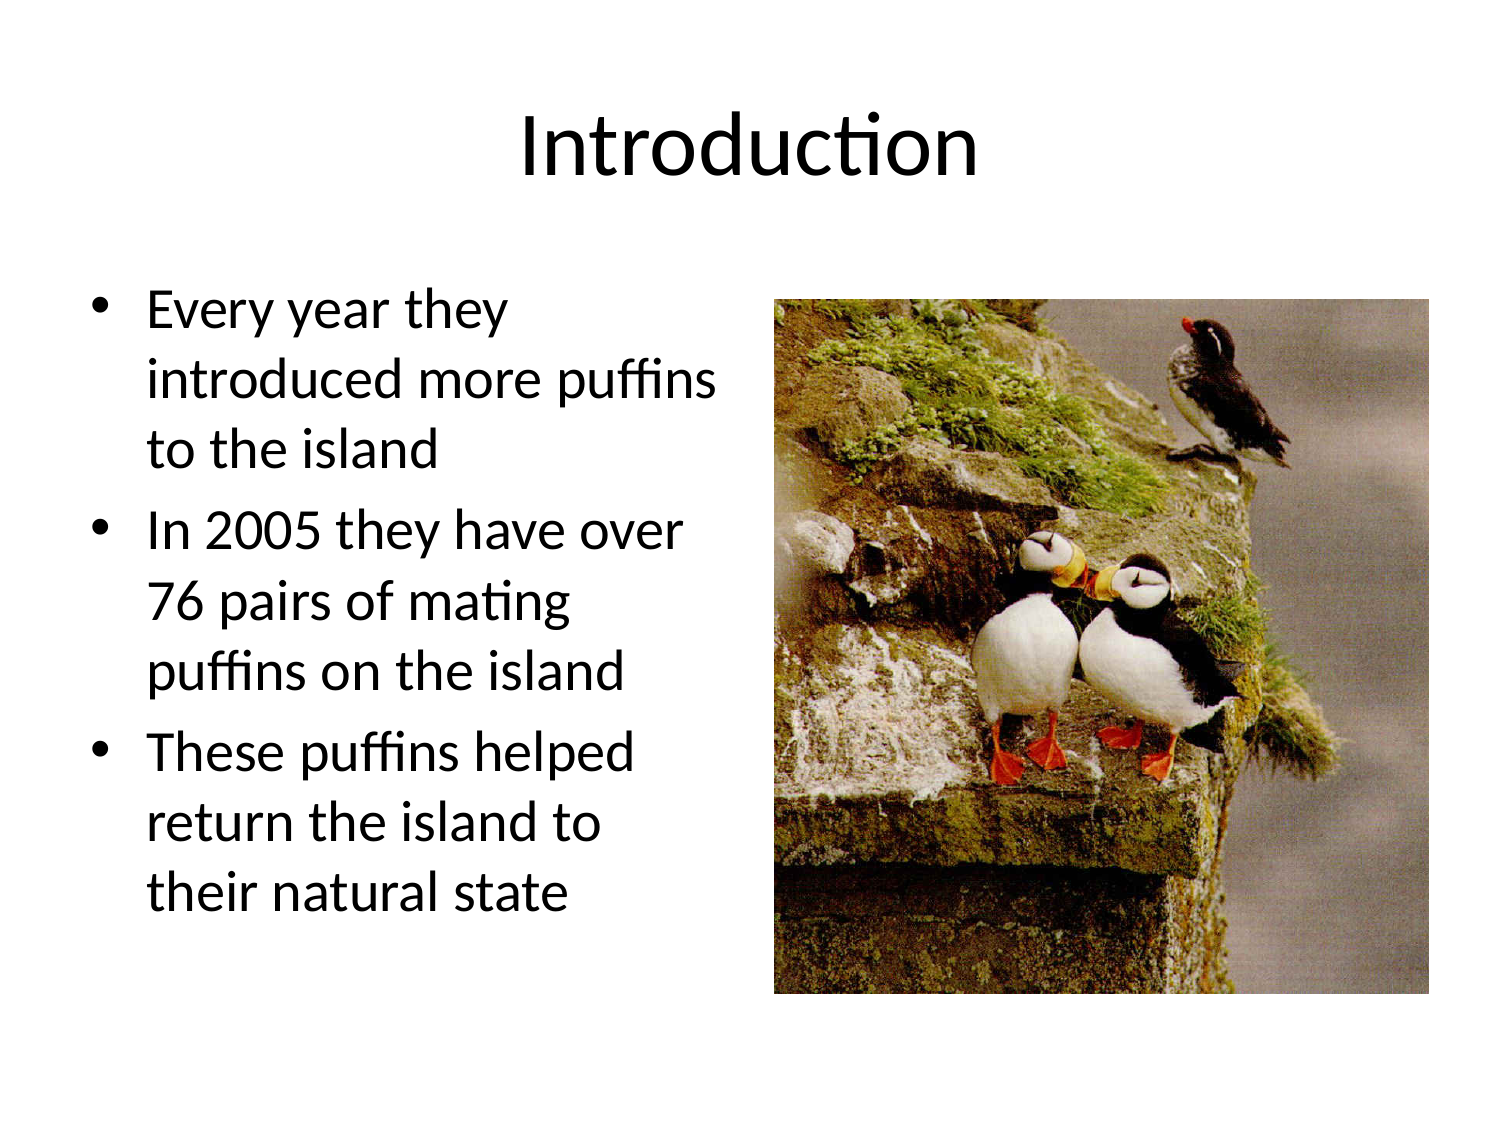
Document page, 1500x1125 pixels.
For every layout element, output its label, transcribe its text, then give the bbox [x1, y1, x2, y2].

list Every year they introduced more puffins to the island In 2005 they have over 76 pairs of mating puffins on the island These puffins helped return the island to their natural state [75, 262, 738, 1005]
picture [774, 299, 1429, 994]
title Introduction [75, 45, 1425, 233]
